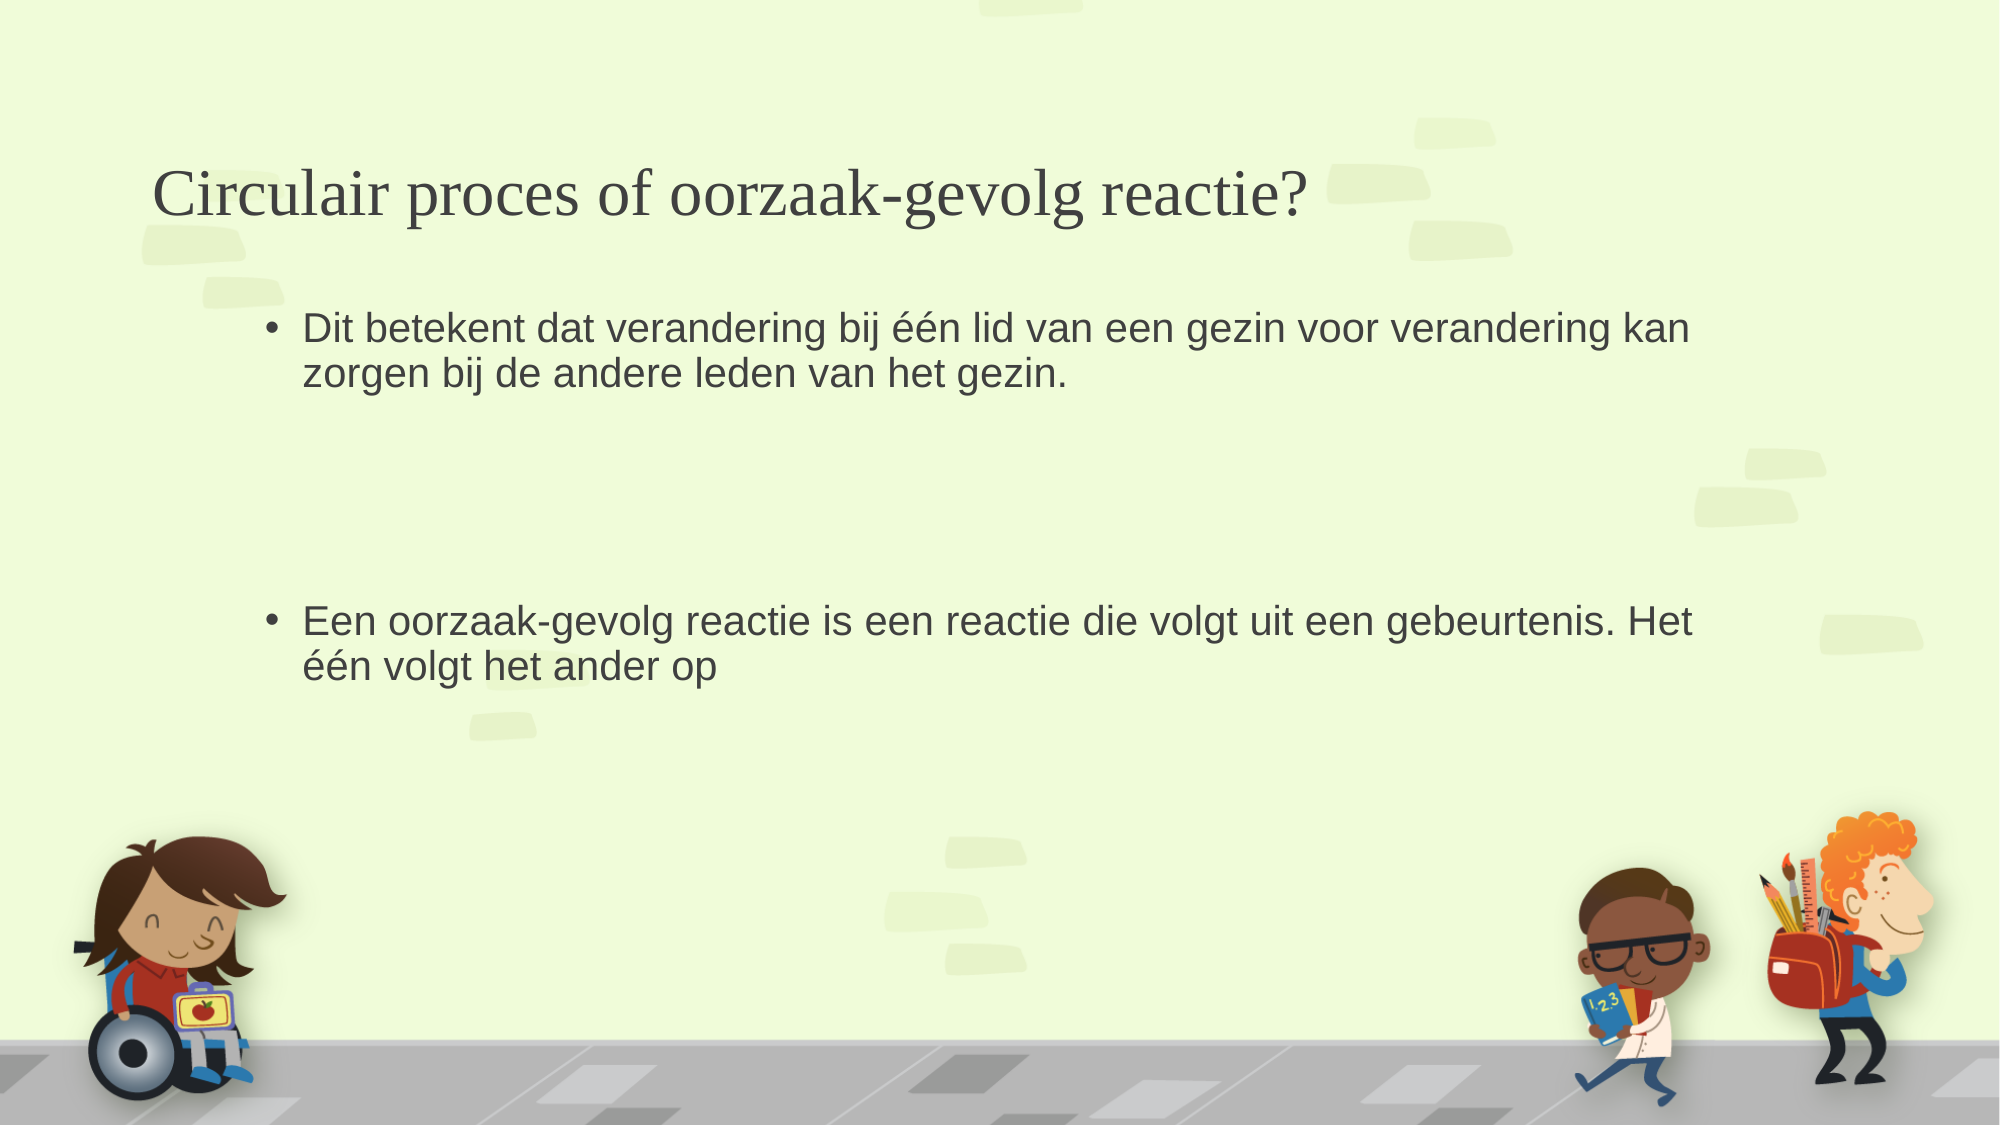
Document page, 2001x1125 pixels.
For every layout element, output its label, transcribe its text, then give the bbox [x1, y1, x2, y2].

title Circulair proces of oorzaak-gevolg reactie? [137, 59, 1750, 238]
picture [0, 0, 2000, 1125]
list Dit betekent dat verandering bij één lid van een gezin voor verandering kan zorgen bij de andere leden van het gezin. Een oorzaak-gevolg reactie is een reactie die volgt uit een gebeurtenis. Het één volgt het ander op [249, 299, 1721, 870]
